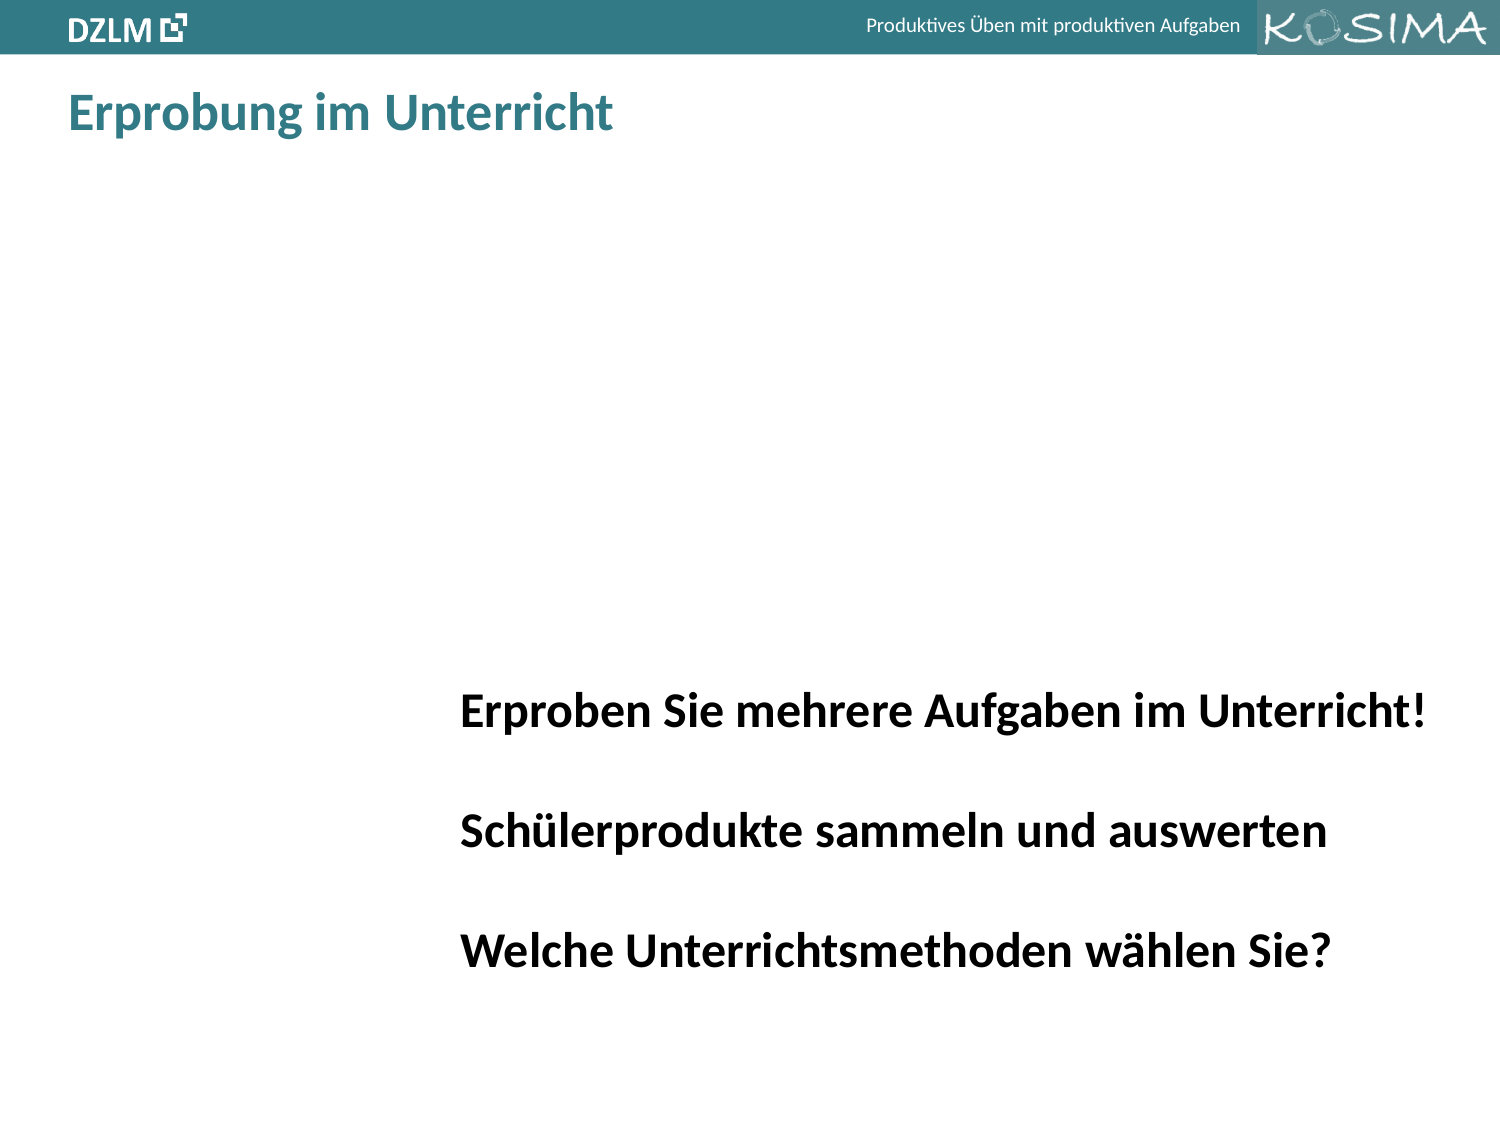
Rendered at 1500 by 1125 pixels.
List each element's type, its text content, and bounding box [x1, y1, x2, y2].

title Erprobung im Unterricht [53, 68, 1436, 149]
text_box Erproben Sie mehrere Aufgaben im Unterricht! Schülerprodukte sammeln und auswerten Welche Unterrichtsmethoden wählen Sie? [430, 669, 1471, 985]
